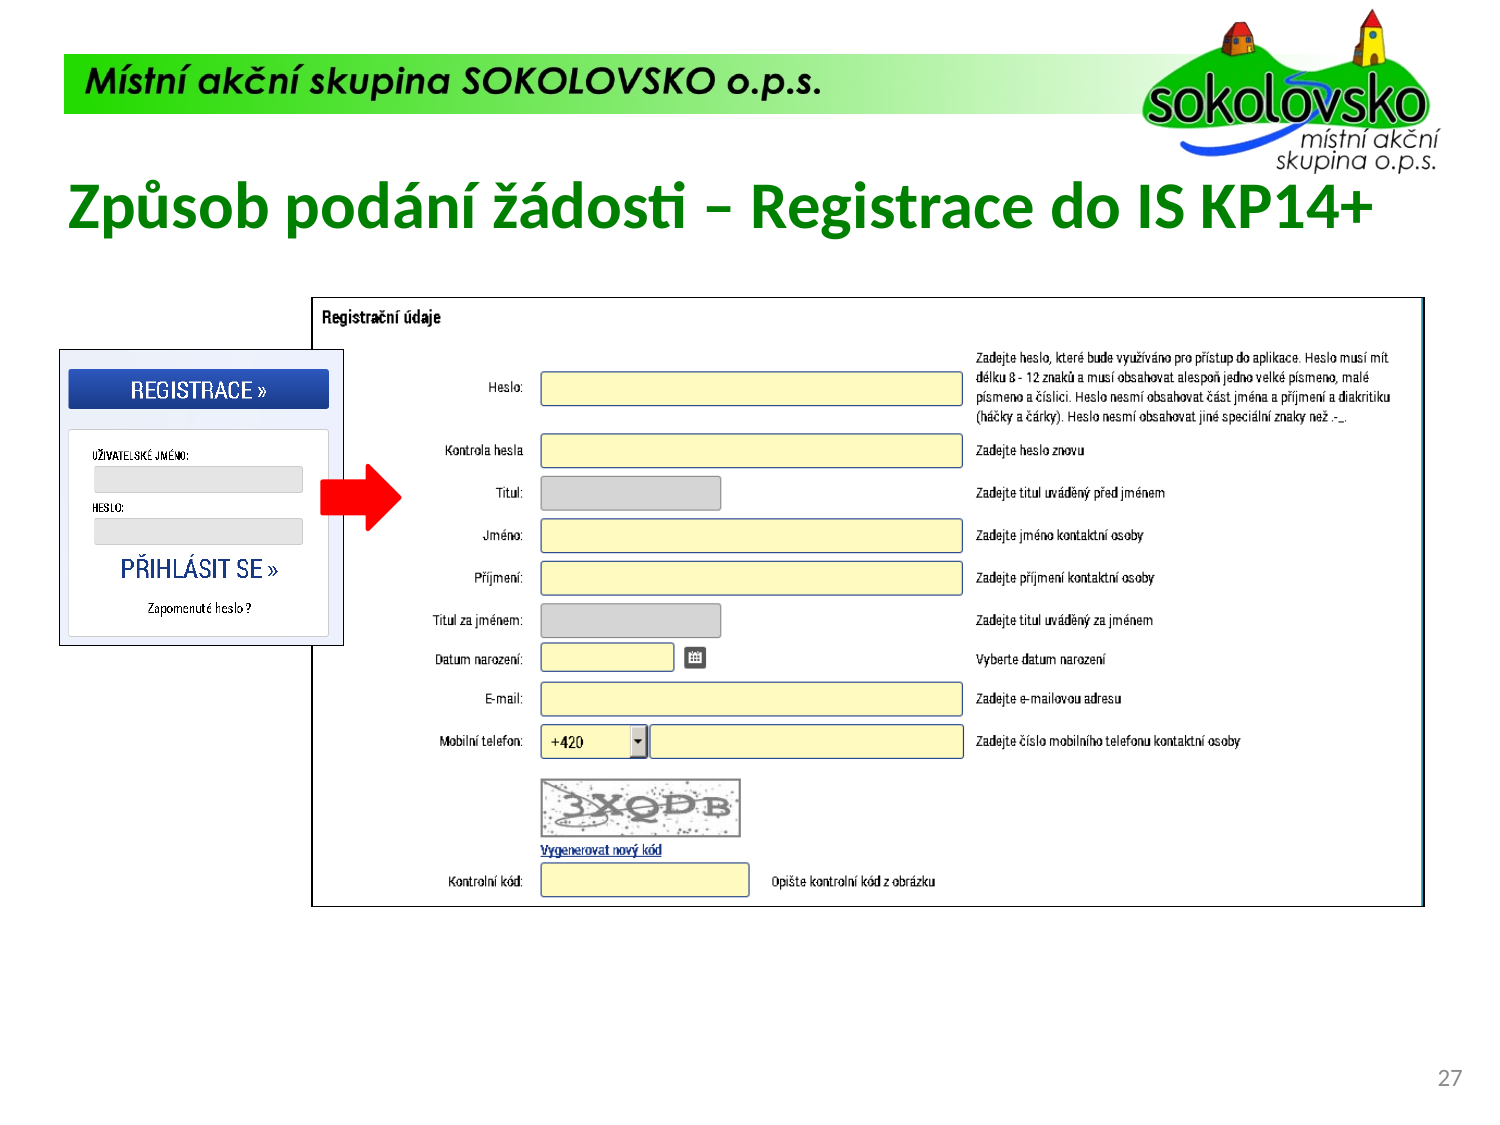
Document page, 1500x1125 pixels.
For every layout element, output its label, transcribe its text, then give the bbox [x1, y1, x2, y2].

title Způsob podání žádosti – Registrace do IS KP14+ [53, 137, 1404, 268]
slide_number 27 [1128, 1046, 1478, 1107]
picture [59, 349, 344, 646]
picture [64, 0, 1455, 197]
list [312, 297, 1424, 906]
